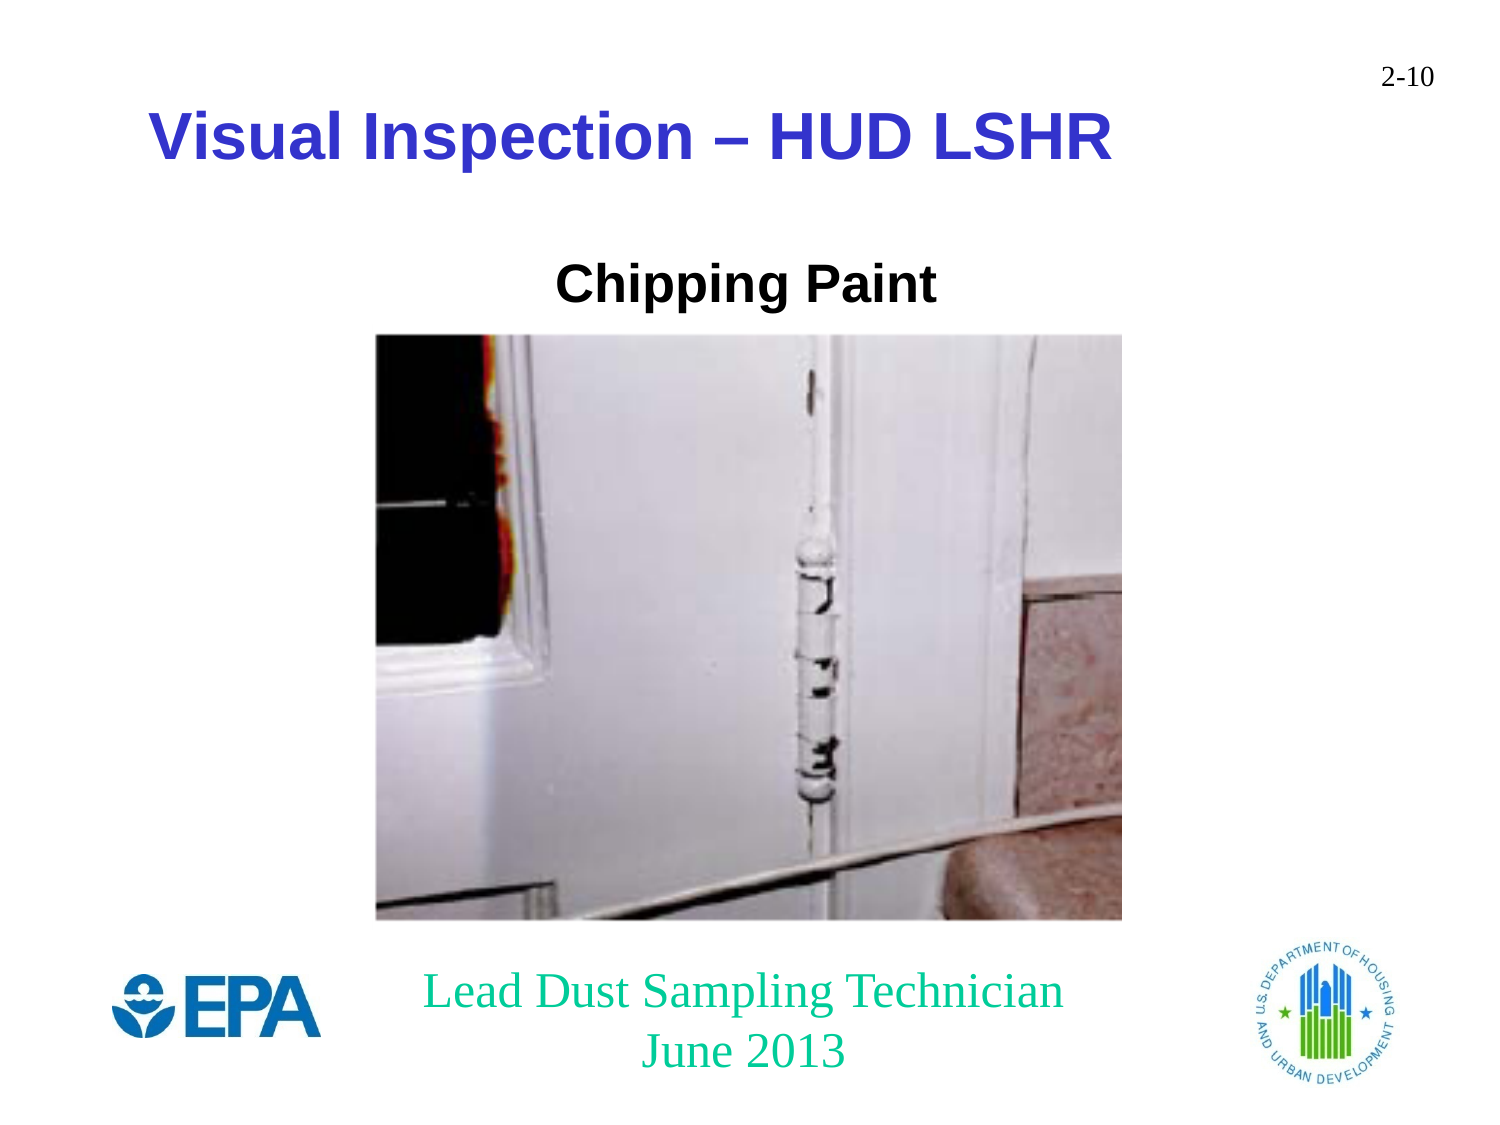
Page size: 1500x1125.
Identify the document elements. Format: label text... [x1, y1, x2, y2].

picture [1250, 937, 1400, 1088]
text_box Chipping Paint [234, 240, 1260, 321]
picture [112, 974, 321, 1038]
title Visual Inspection – HUD LSHR [134, 26, 1284, 239]
picture [371, 324, 1123, 930]
